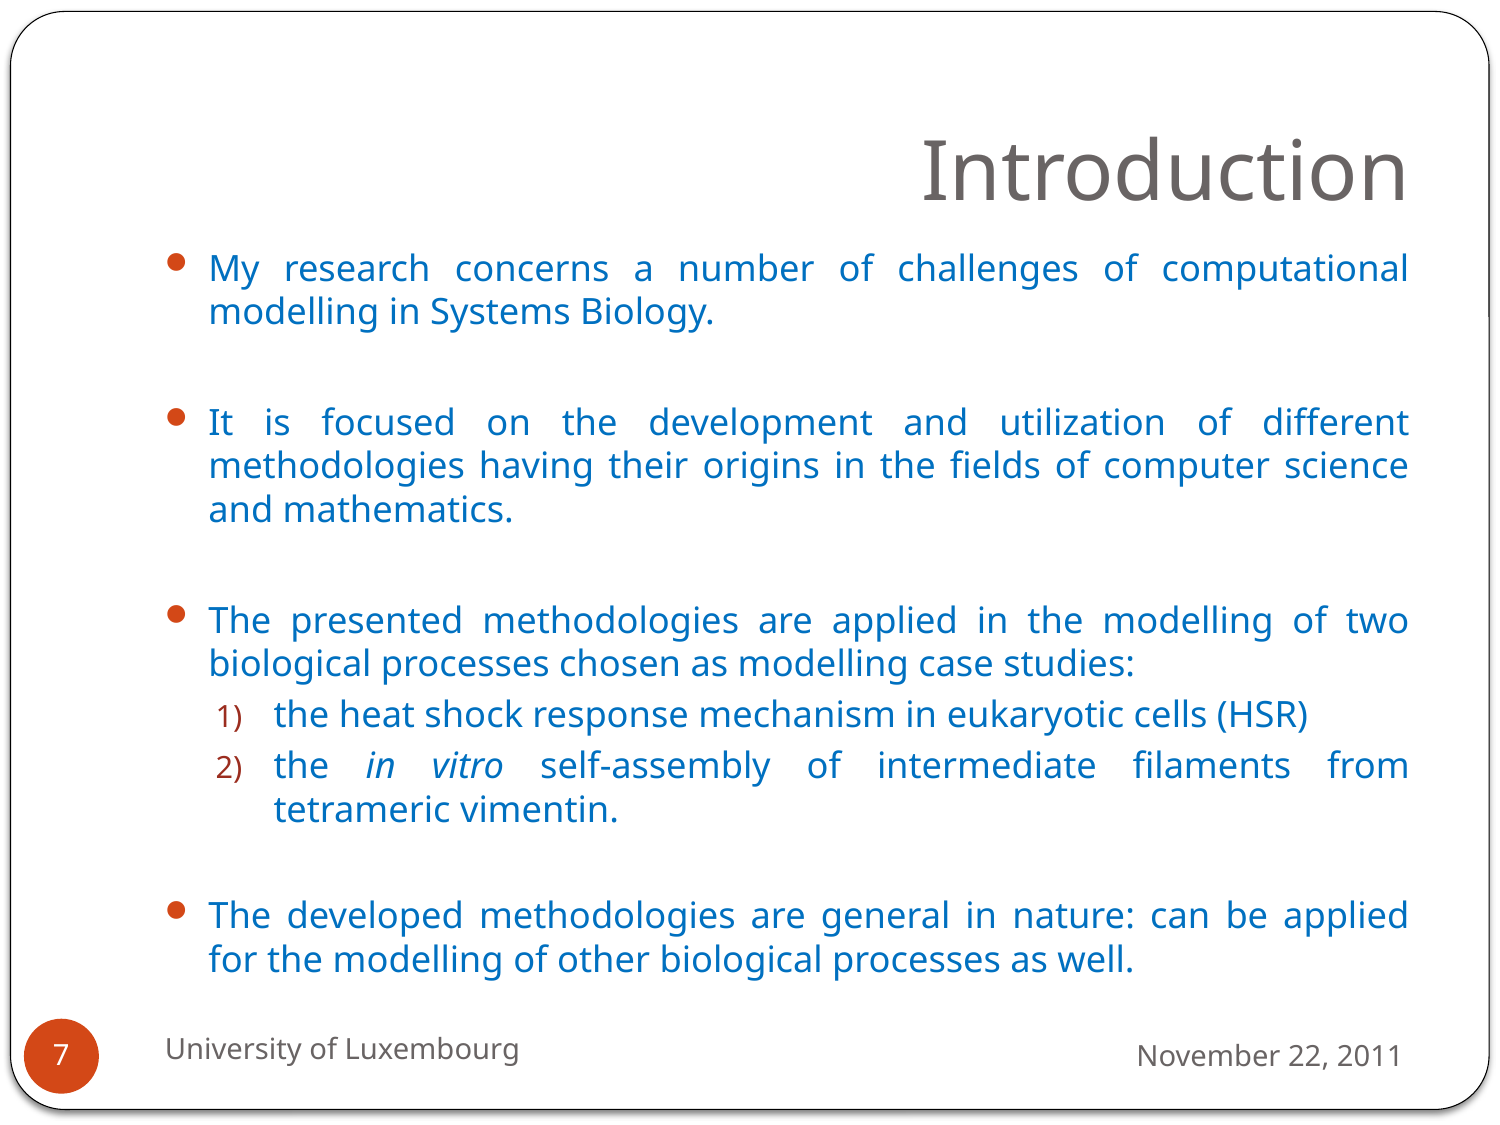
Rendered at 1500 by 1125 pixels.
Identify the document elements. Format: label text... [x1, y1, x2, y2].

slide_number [1012, 1015, 1419, 1094]
list My research concerns a number of challenges of computational modelling in Systems Biology. It is focused on the development and utilization of different methodologies having their origins in the fields of computer science and mathematics. The presented methodologies are applied in the modelling of two biological processes chosen as modelling case studies: the heat shock response mechanism in eukaryotic cells (HSR) the in vitro self-assembly of intermediate filaments from tetrameric vimentin. The developed methodologies are general in nature: can be applied for the modelling of other biological processes as well. [150, 237, 1425, 988]
footer University of Luxembourg [150, 1012, 800, 1088]
title Introduction [150, 45, 1425, 233]
slide_number 7 [23, 1018, 99, 1094]
